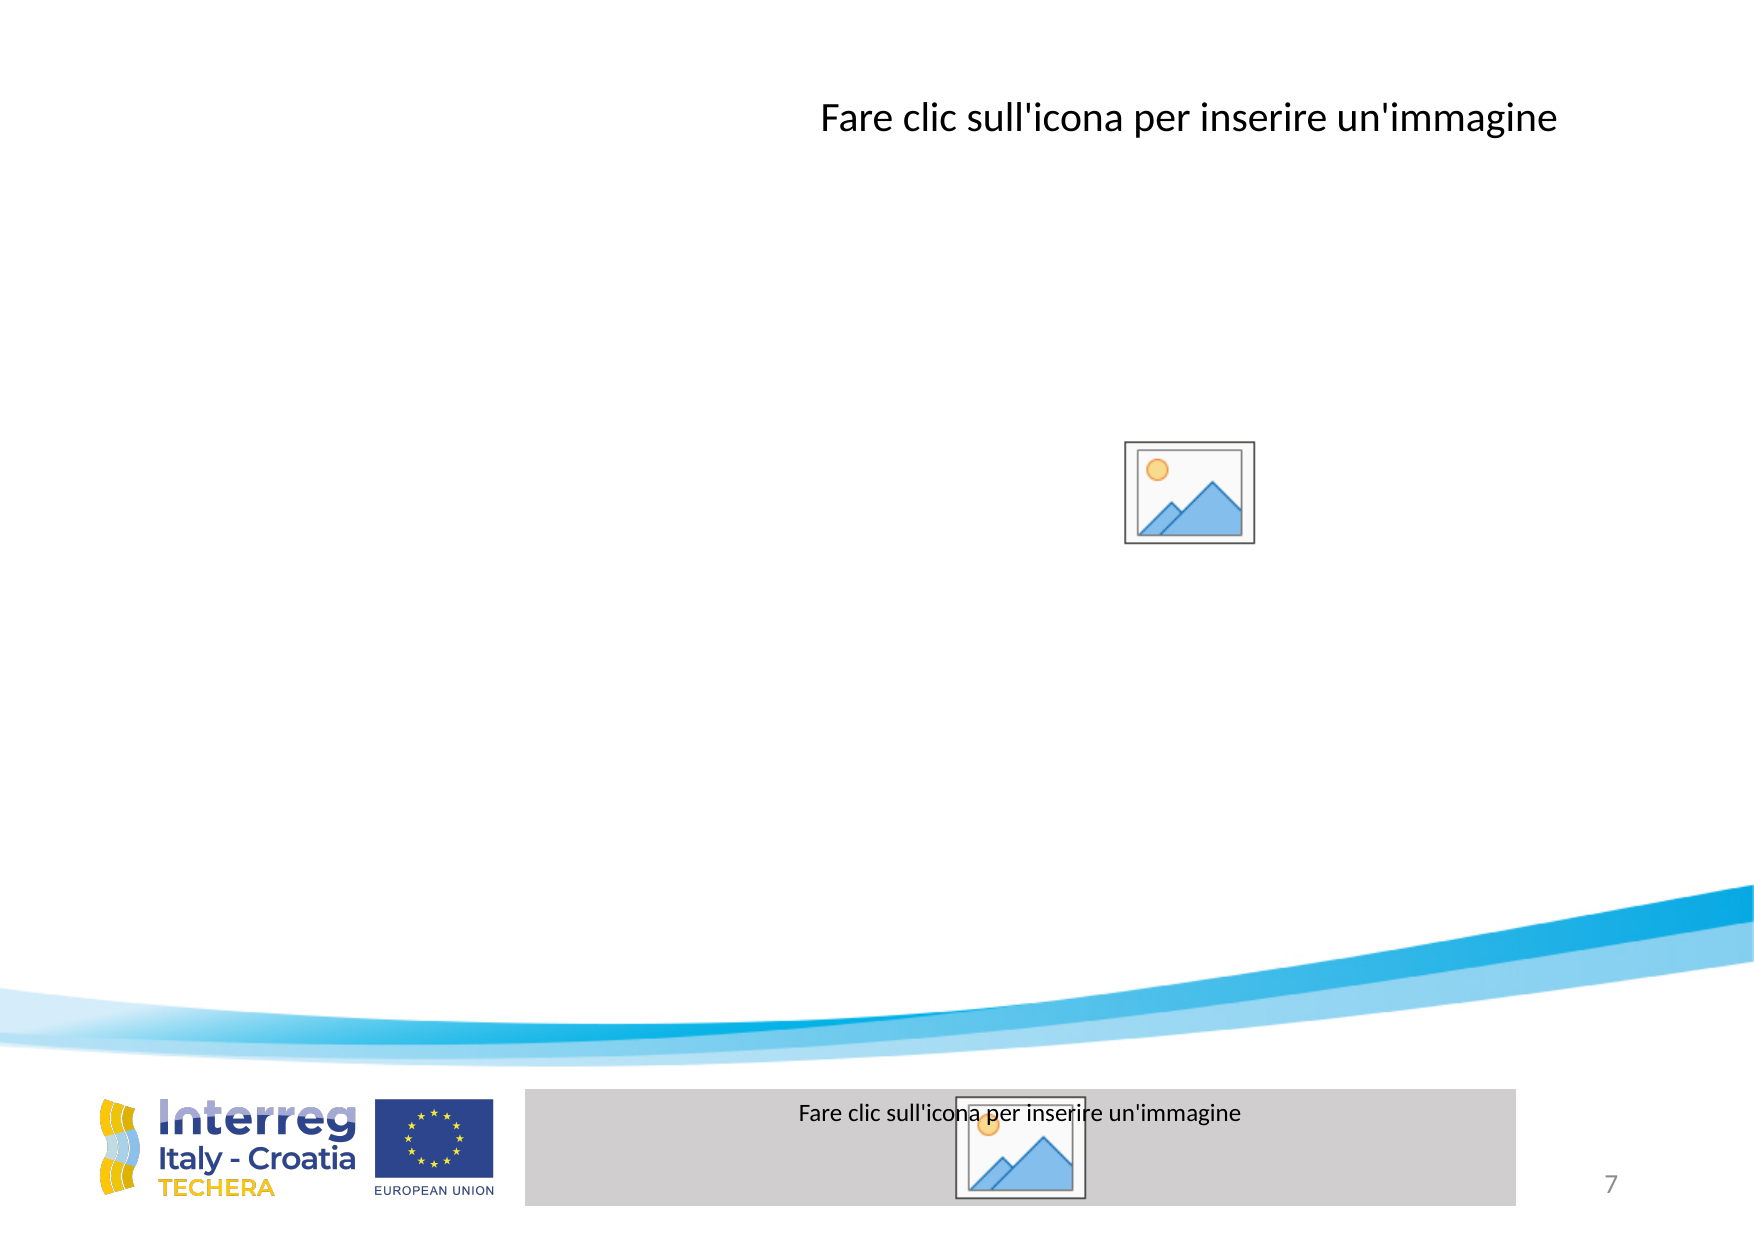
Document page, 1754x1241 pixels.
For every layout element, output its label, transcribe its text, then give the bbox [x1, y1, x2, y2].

picture [0, 81, 1754, 1218]
slide_number 7 [1526, 1149, 1634, 1216]
